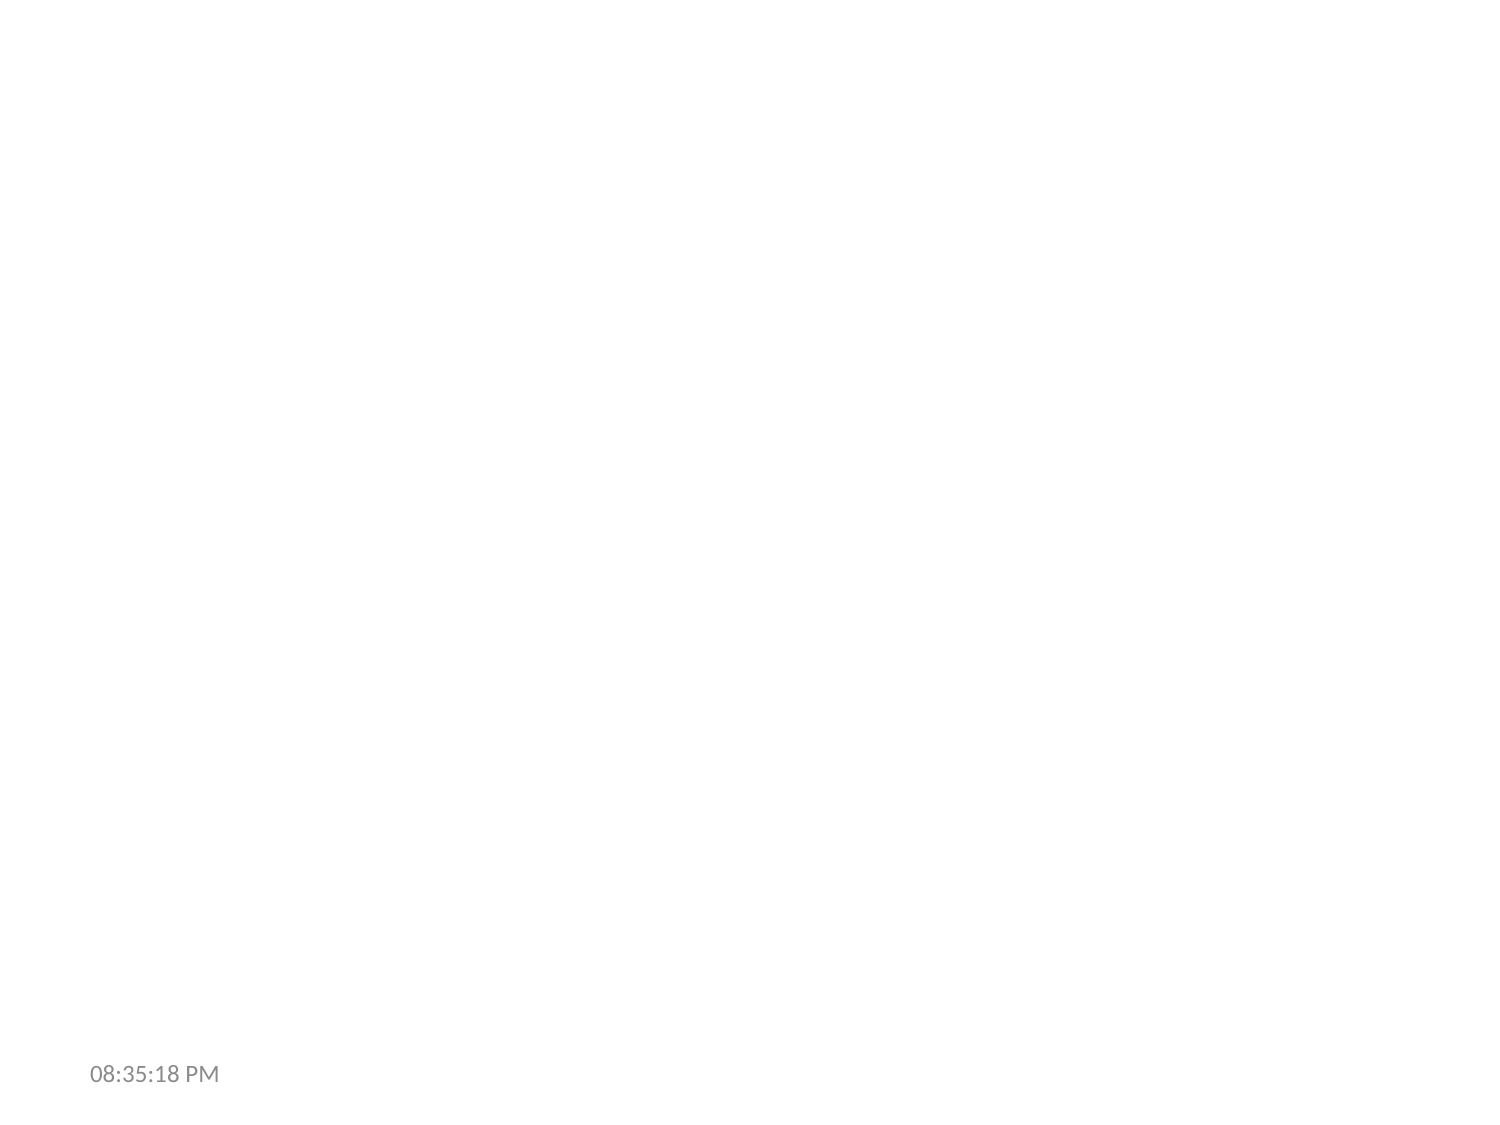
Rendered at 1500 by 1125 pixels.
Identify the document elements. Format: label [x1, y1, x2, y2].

slide_number [75, 1042, 425, 1103]
